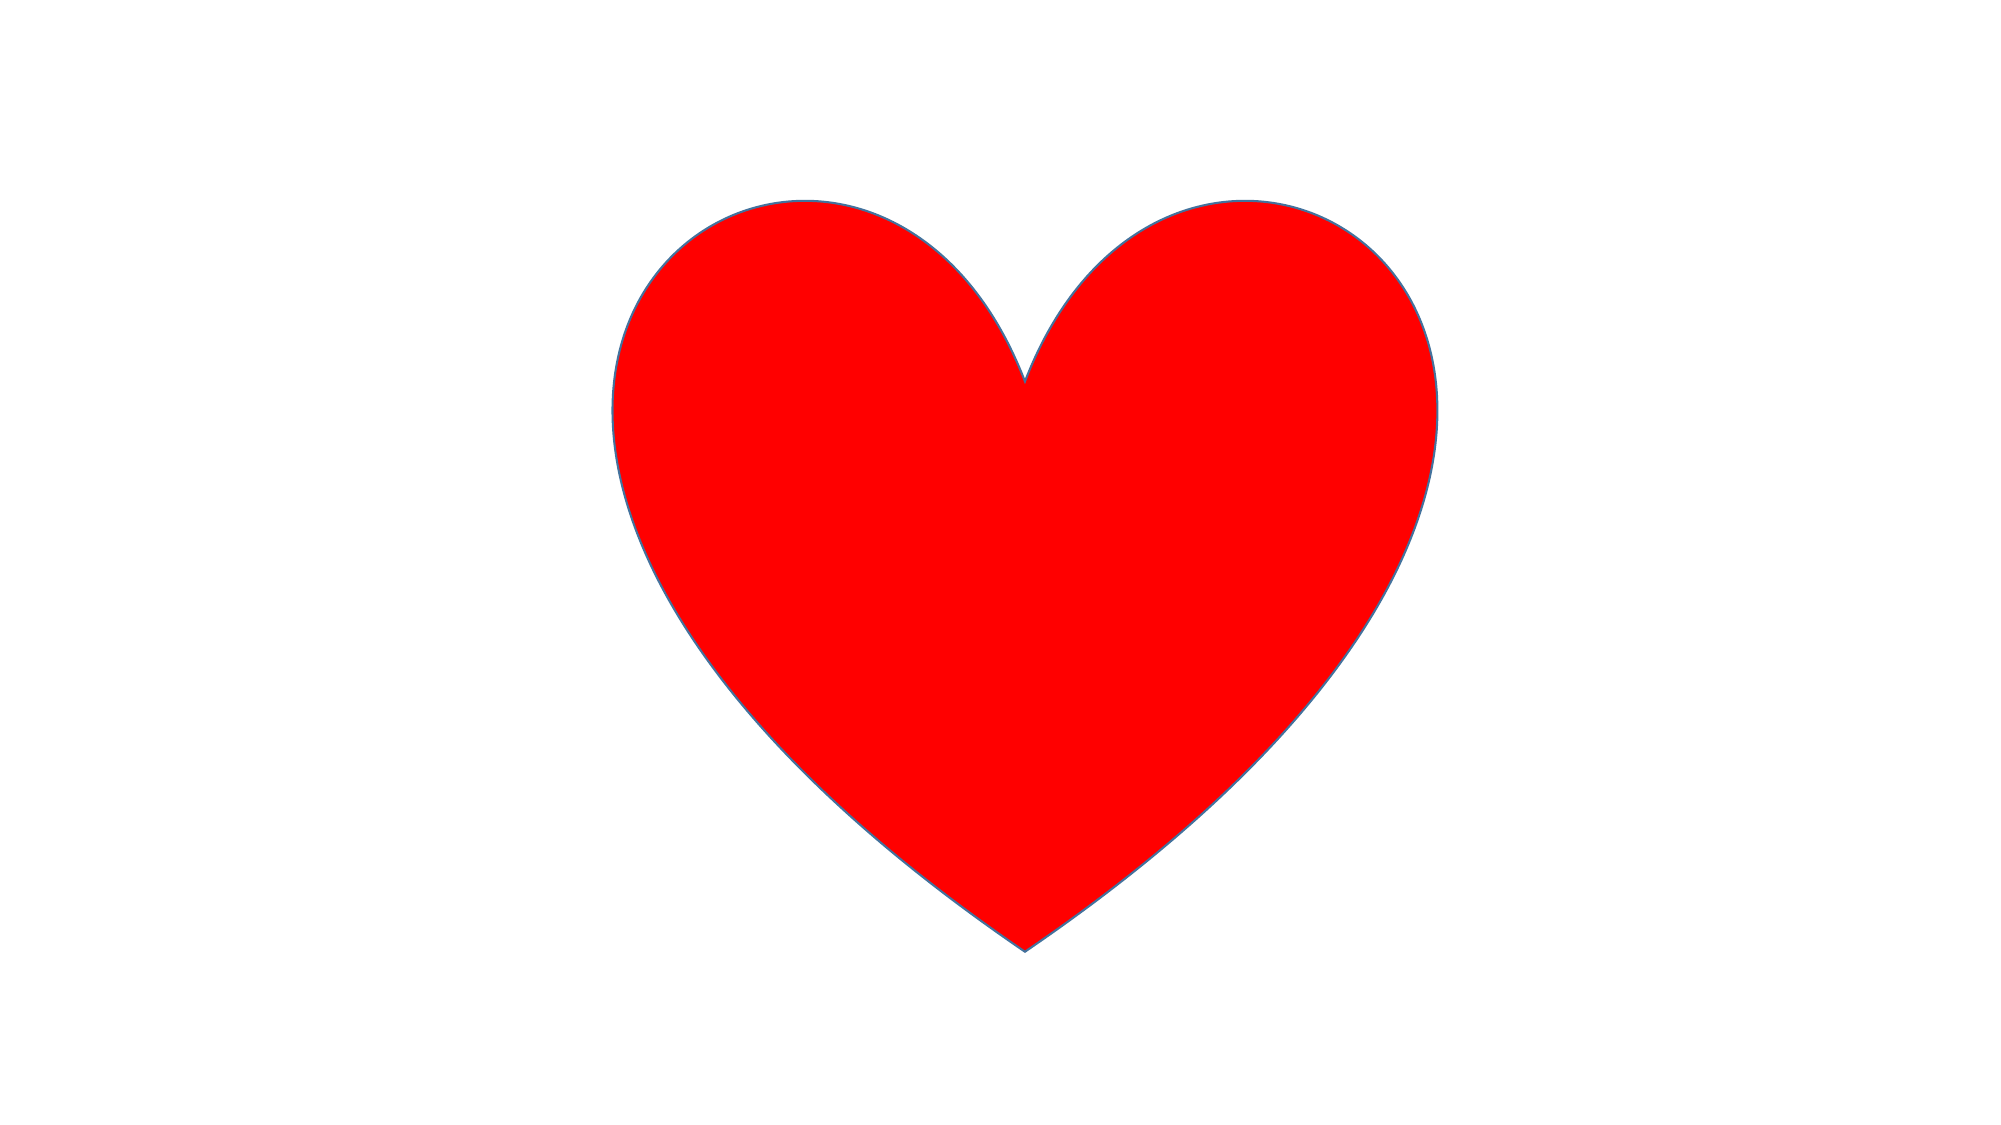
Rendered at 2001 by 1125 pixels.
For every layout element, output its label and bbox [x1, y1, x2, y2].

text_box [611, 199, 1439, 953]
